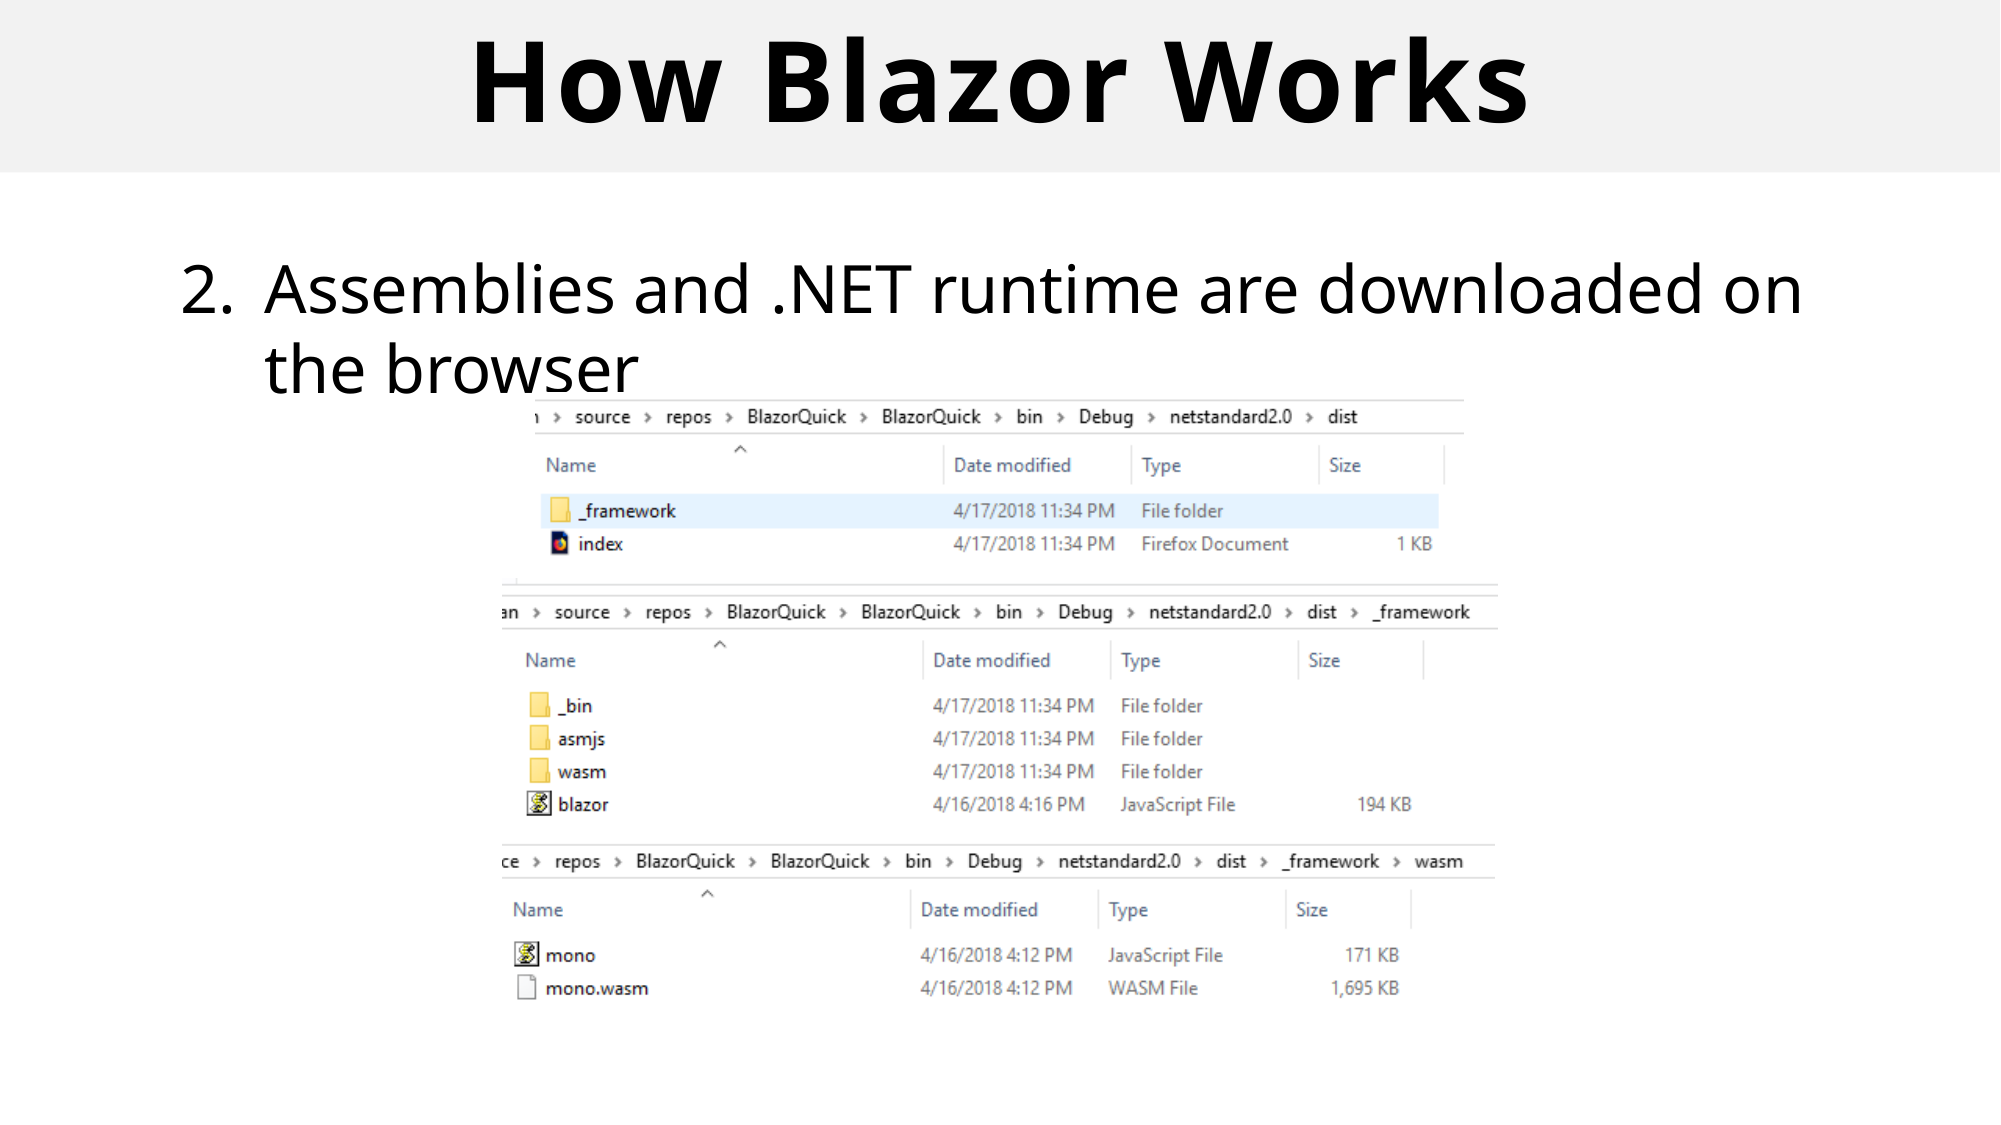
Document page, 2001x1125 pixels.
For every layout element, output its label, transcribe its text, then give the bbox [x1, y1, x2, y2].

picture [502, 392, 1498, 1028]
text_box Assemblies and .NET runtime are downloaded on the browser [0, 172, 2000, 483]
title How Blazor Works [0, 0, 2000, 172]
